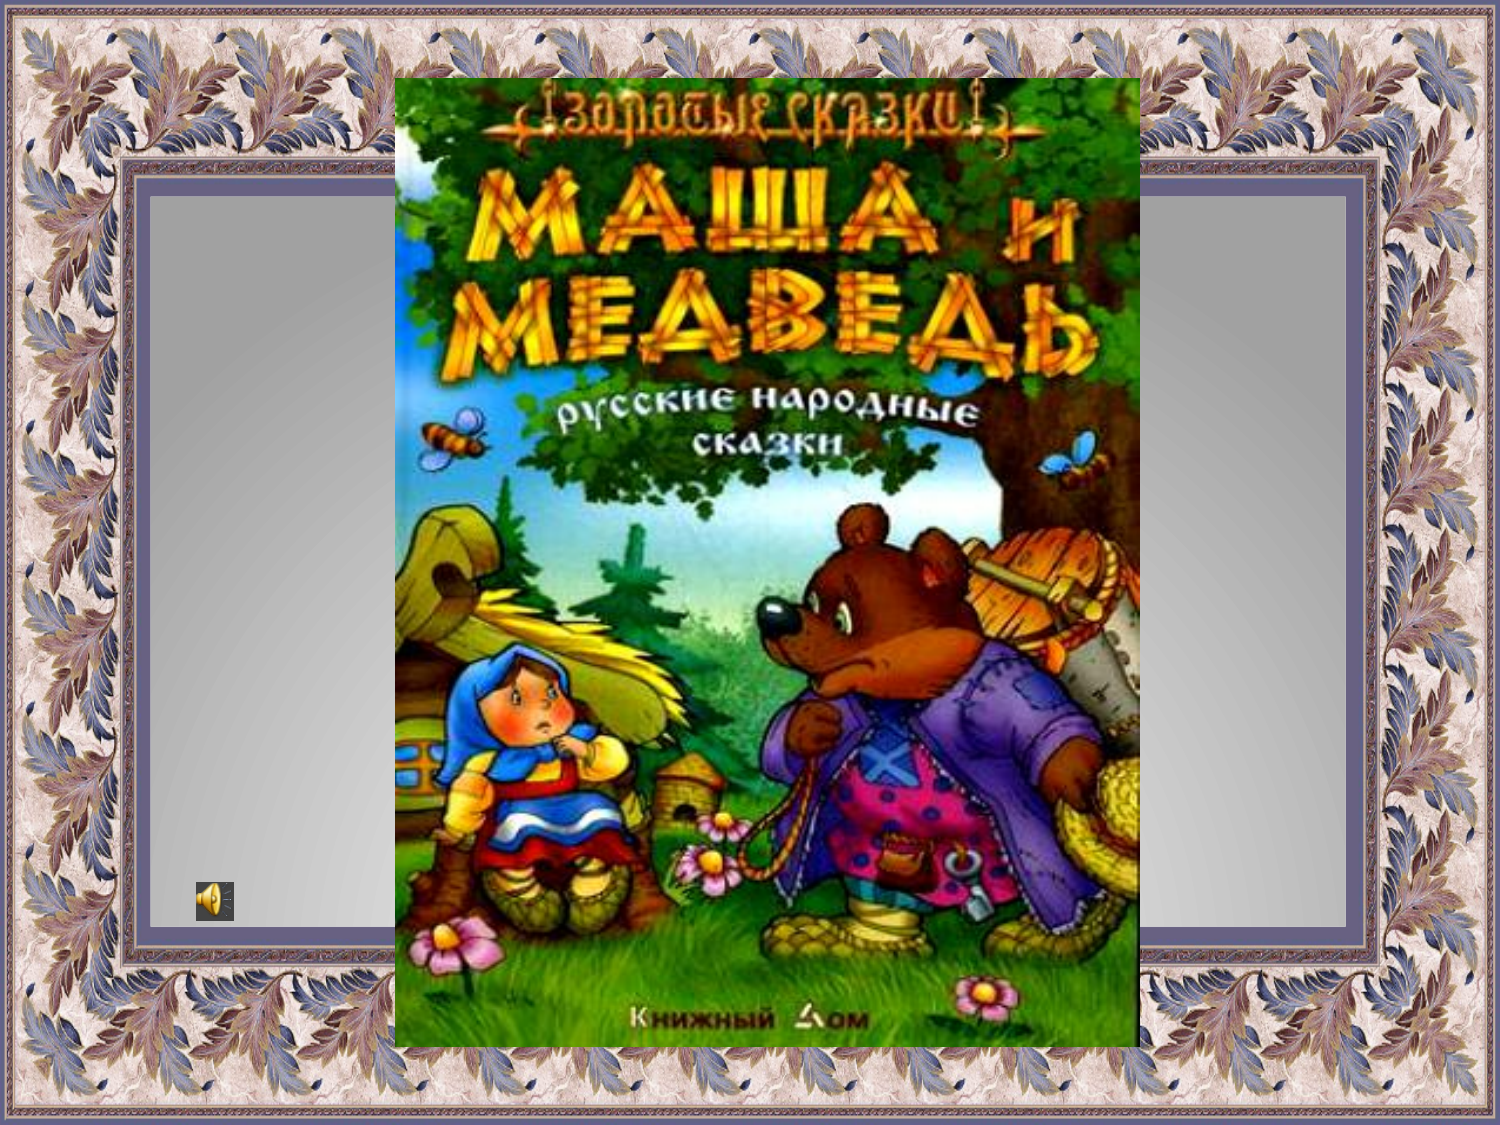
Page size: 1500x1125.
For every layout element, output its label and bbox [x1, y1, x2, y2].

picture [0, 0, 1500, 1125]
list [194, 881, 236, 922]
